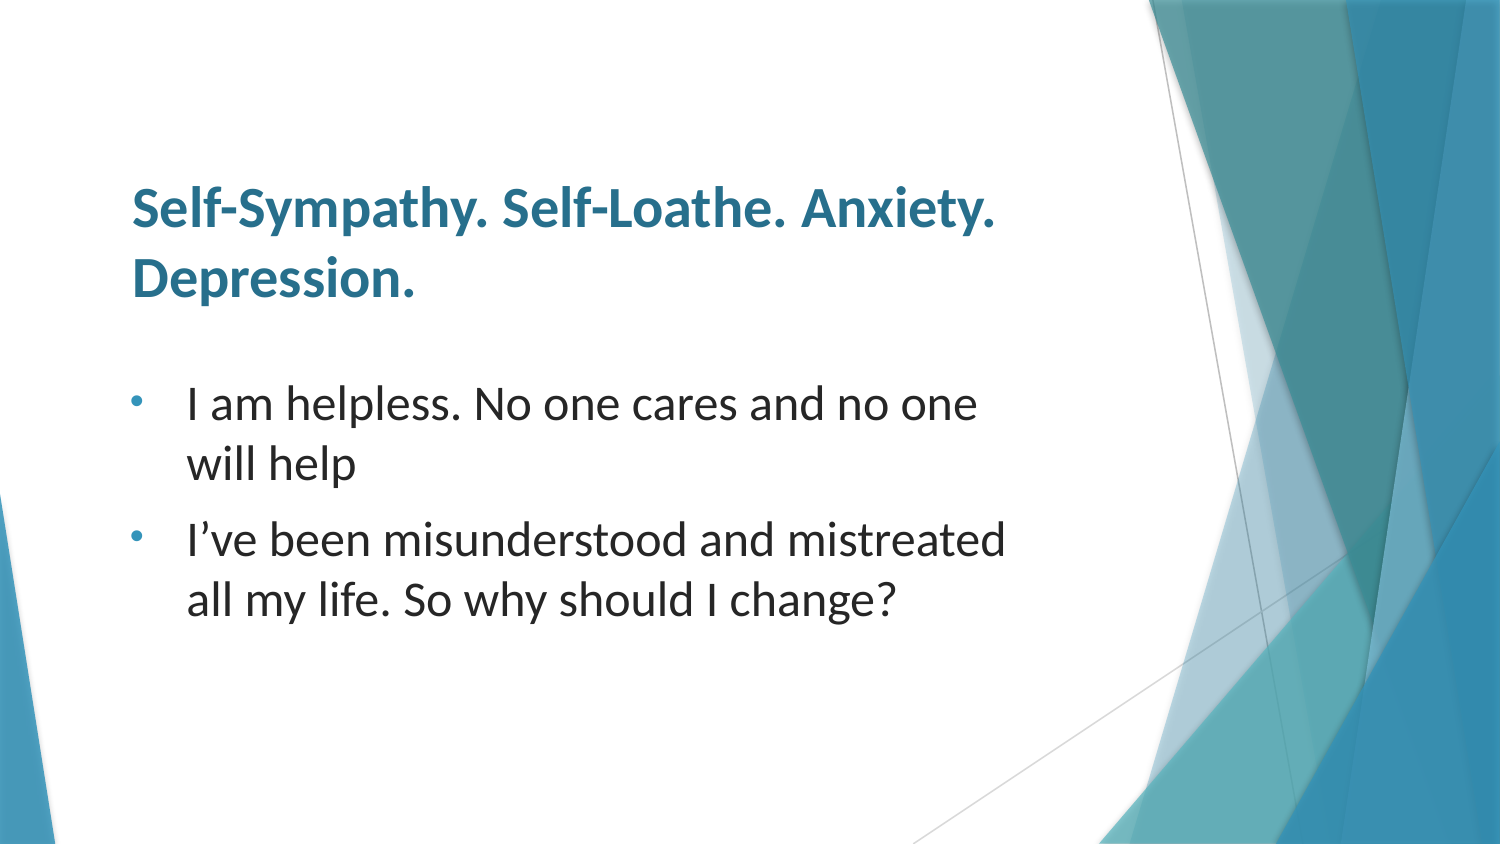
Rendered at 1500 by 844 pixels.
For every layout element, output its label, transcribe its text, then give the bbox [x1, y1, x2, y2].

title Self-Sympathy. Self-Loathe. Anxiety. Depression. [117, 161, 1176, 308]
text_box I am helpless. No one cares and no one will help I’ve been misunderstood and mistreated all my life. So why should I change? [115, 362, 1067, 670]
